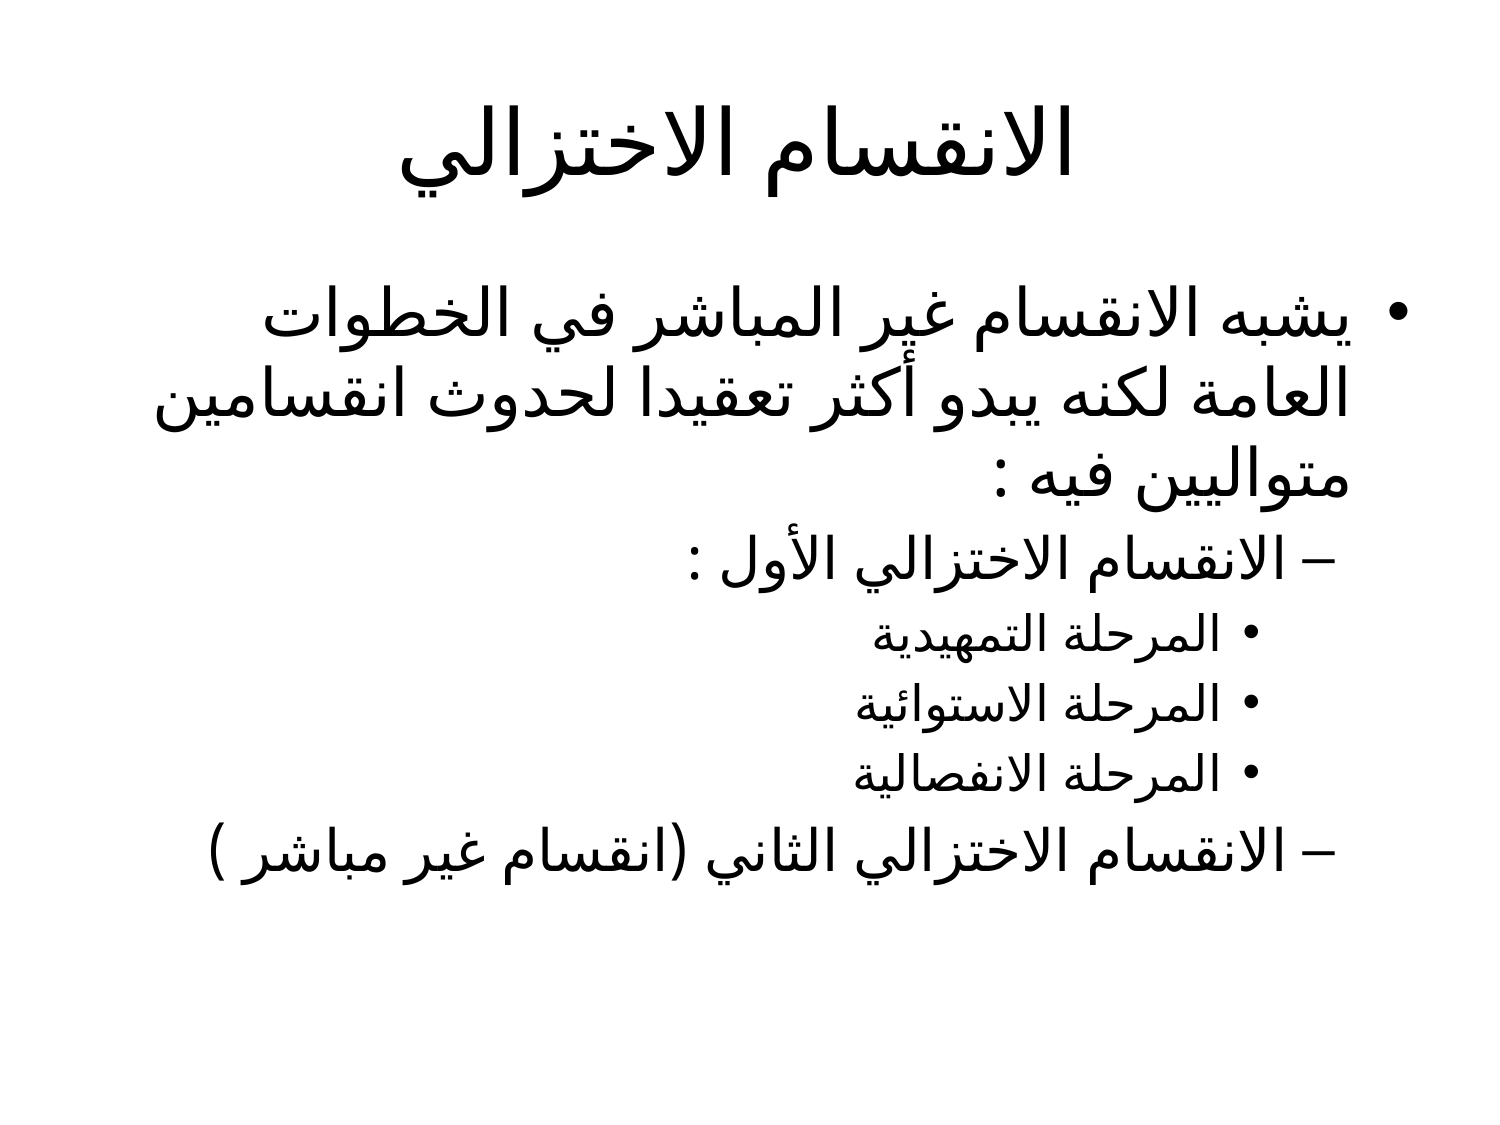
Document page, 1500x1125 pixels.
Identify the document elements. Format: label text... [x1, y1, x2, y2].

list يشبه الانقسام غير المباشر في الخطوات العامة لكنه يبدو أكثر تعقيدا لحدوث انقسامين متواليين فيه : الانقسام الاختزالي الأول : المرحلة التمهيدية المرحلة الاستوائية المرحلة الانفصالية الانقسام الاختزالي الثاني (انقسام غير مباشر ) [75, 262, 1425, 1005]
title الانقسام الاختزالي [75, 45, 1425, 233]
